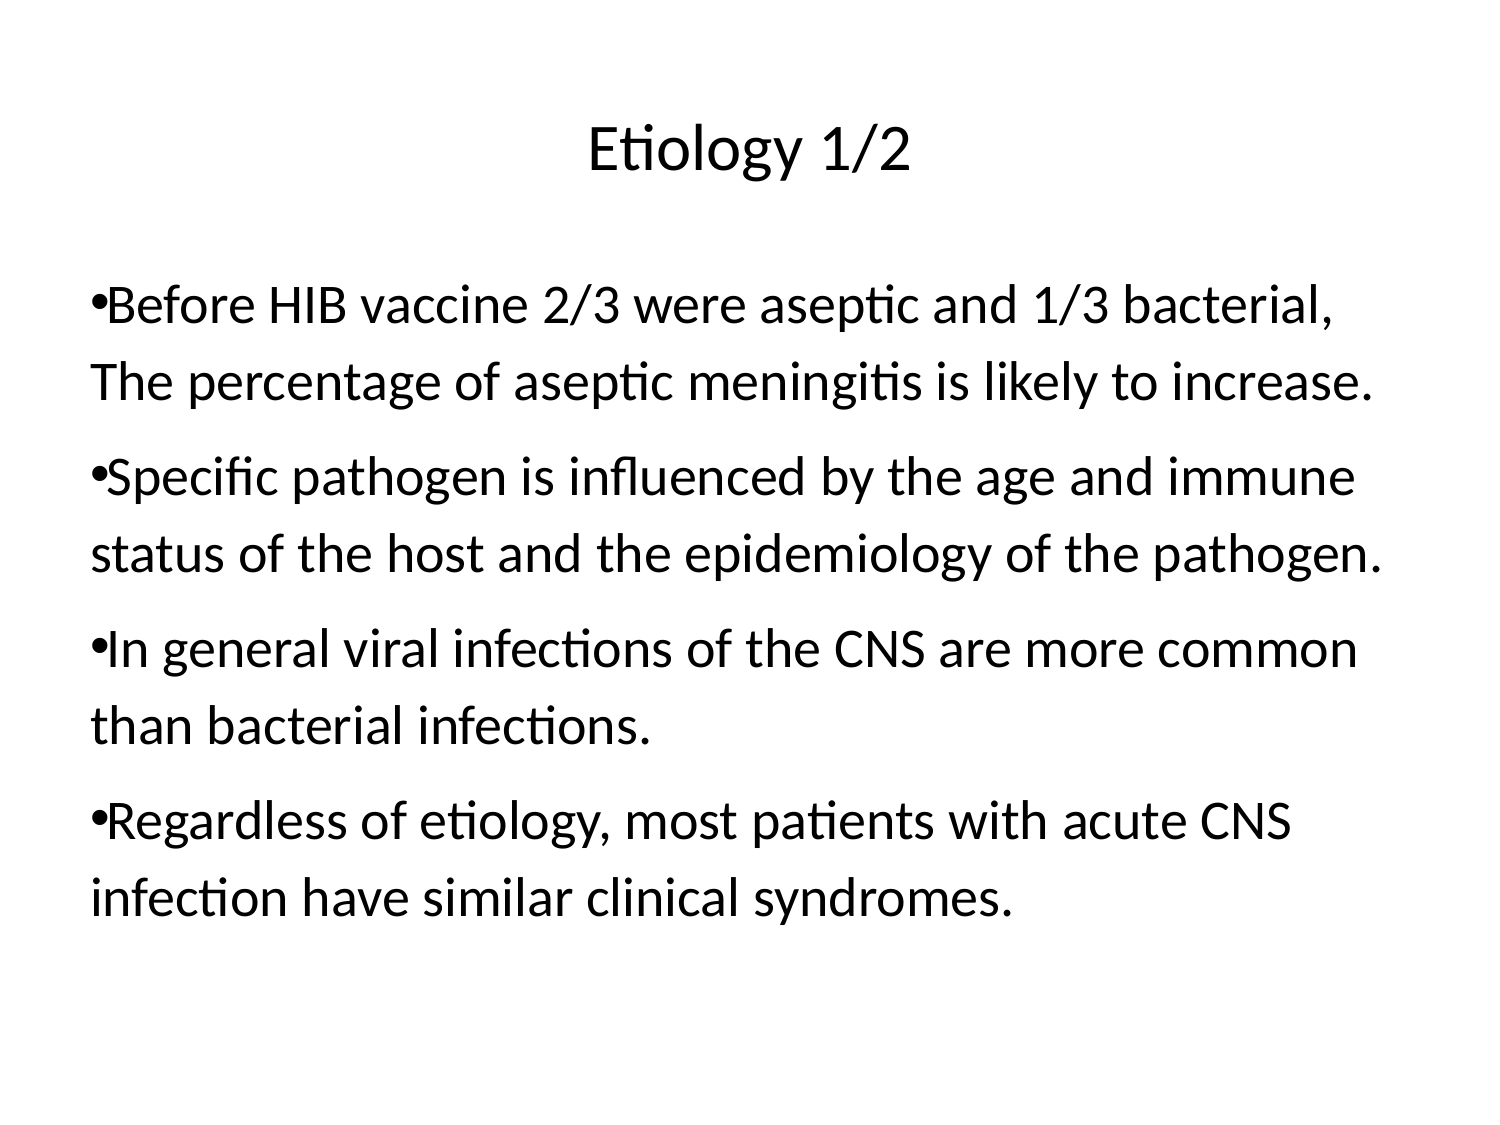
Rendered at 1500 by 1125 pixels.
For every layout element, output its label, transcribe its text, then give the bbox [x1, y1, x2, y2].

title Etiology 1/2 [75, 24, 1425, 249]
list Before HIB vaccine 2/3 were aseptic and 1/3 bacterial, The percentage of aseptic meningitis is likely to increase. Specific pathogen is influenced by the age and immune status of the host and the epidemiology of the pathogen. In general viral infections of the CNS are more common than bacterial infections. Regardless of etiology, most patients with acute CNS infection have similar clinical syndromes. [75, 249, 1425, 1005]
